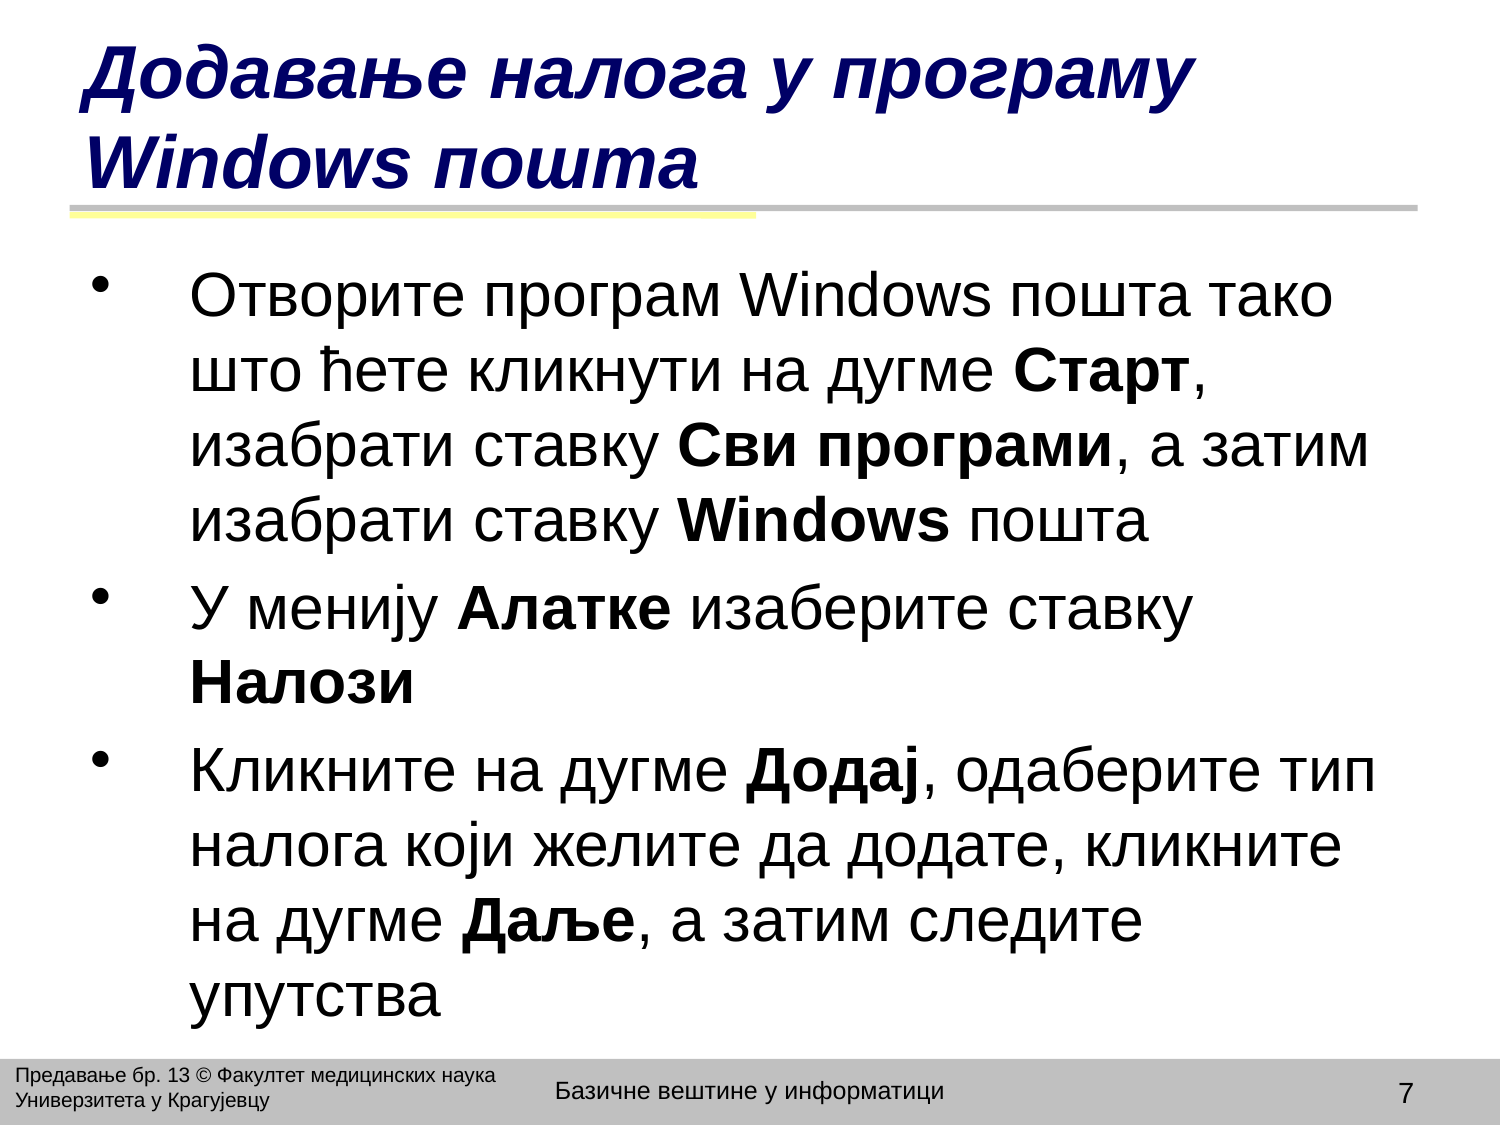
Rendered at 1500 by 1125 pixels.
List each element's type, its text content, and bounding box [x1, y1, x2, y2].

slide_number Предавање бр. 13 © Факултет медицинских наука Универзитета у Крагујевцу [0, 1053, 617, 1108]
footer Базичне вештине у информатици [512, 1066, 988, 1125]
title Додавање налога у програму Windows пошта [69, 19, 1426, 208]
slide_number 7 [1079, 1066, 1430, 1125]
list Отворите програм Windows пошта тако што ћете кликнути на дугме Старт, изабрати ставку Сви програми, а затим изабрати ставку Windows пошта У менију Алатке изаберите ставку Налози Кликните на дугме Додај, одаберите тип налога који желите да додате, кликните на дугме Даље, а затим следите упутства [74, 246, 1426, 1023]
